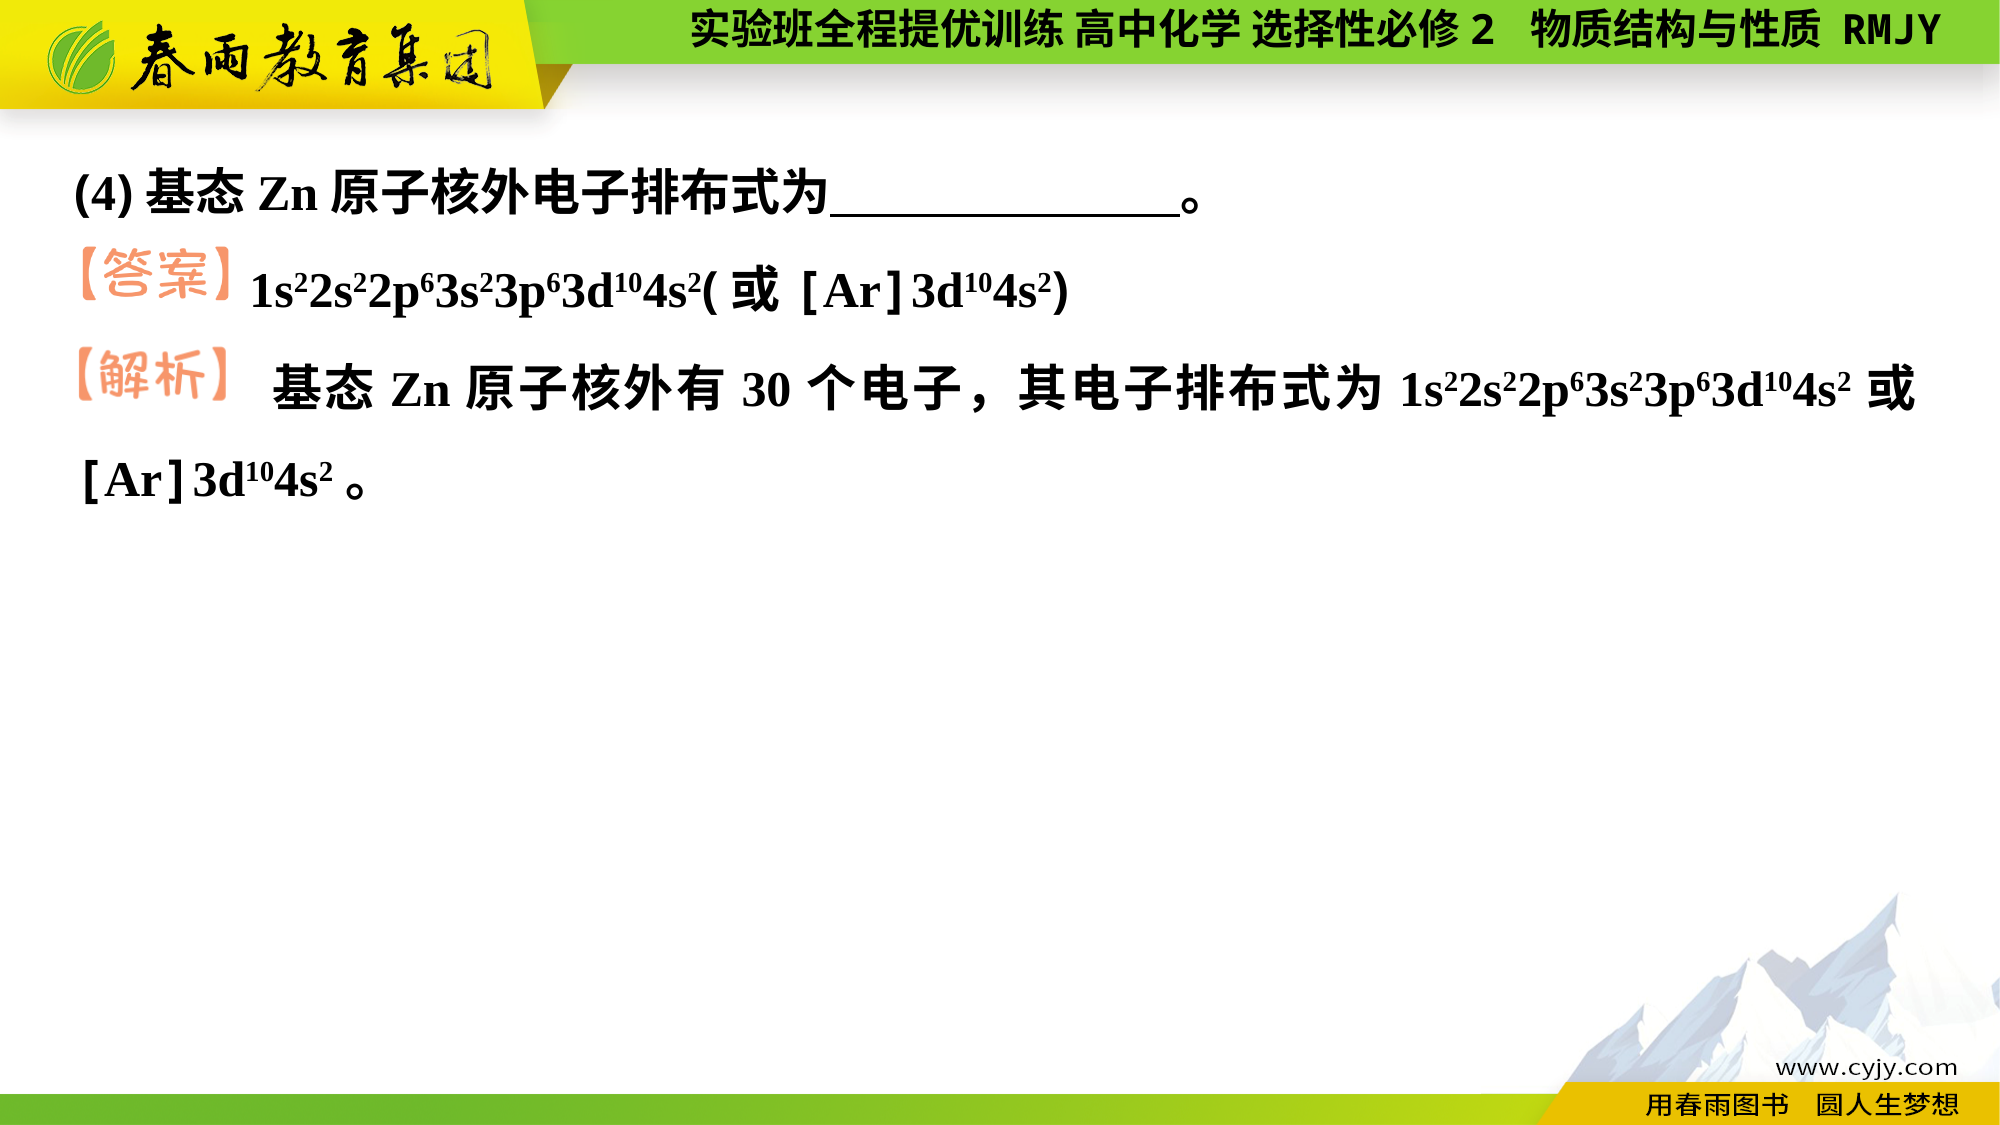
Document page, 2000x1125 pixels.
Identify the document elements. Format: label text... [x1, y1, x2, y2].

picture [0, 0, 2000, 1125]
text_box 1s22s22p63s23p63d104s2(或[Ar]3d104s2) [234, 219, 1944, 318]
list (4)基态Zn原子核外电子排布式为 。 [59, 122, 1944, 217]
text_box 基态Zn原子核外有30个电子，其电子排布式为1s22s22p63s23p63d104s2或[Ar]3d104s2。 [59, 318, 1944, 514]
